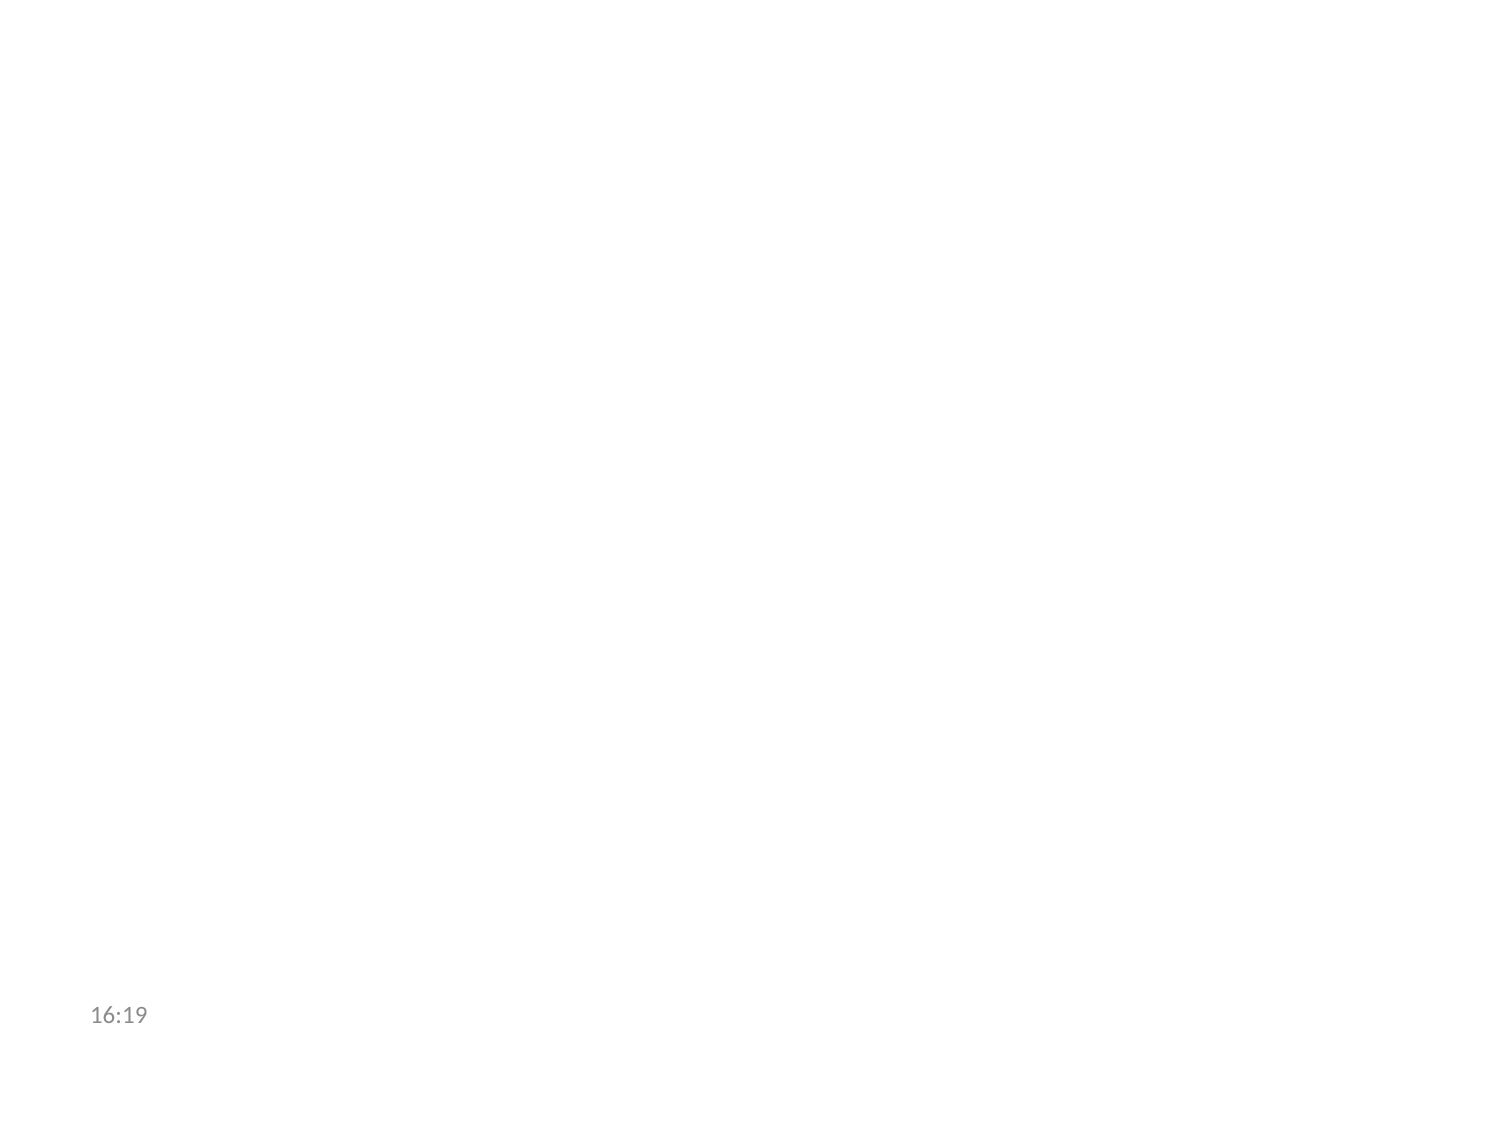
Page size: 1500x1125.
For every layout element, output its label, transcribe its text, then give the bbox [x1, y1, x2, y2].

text_box 15:35 [75, 983, 425, 1044]
